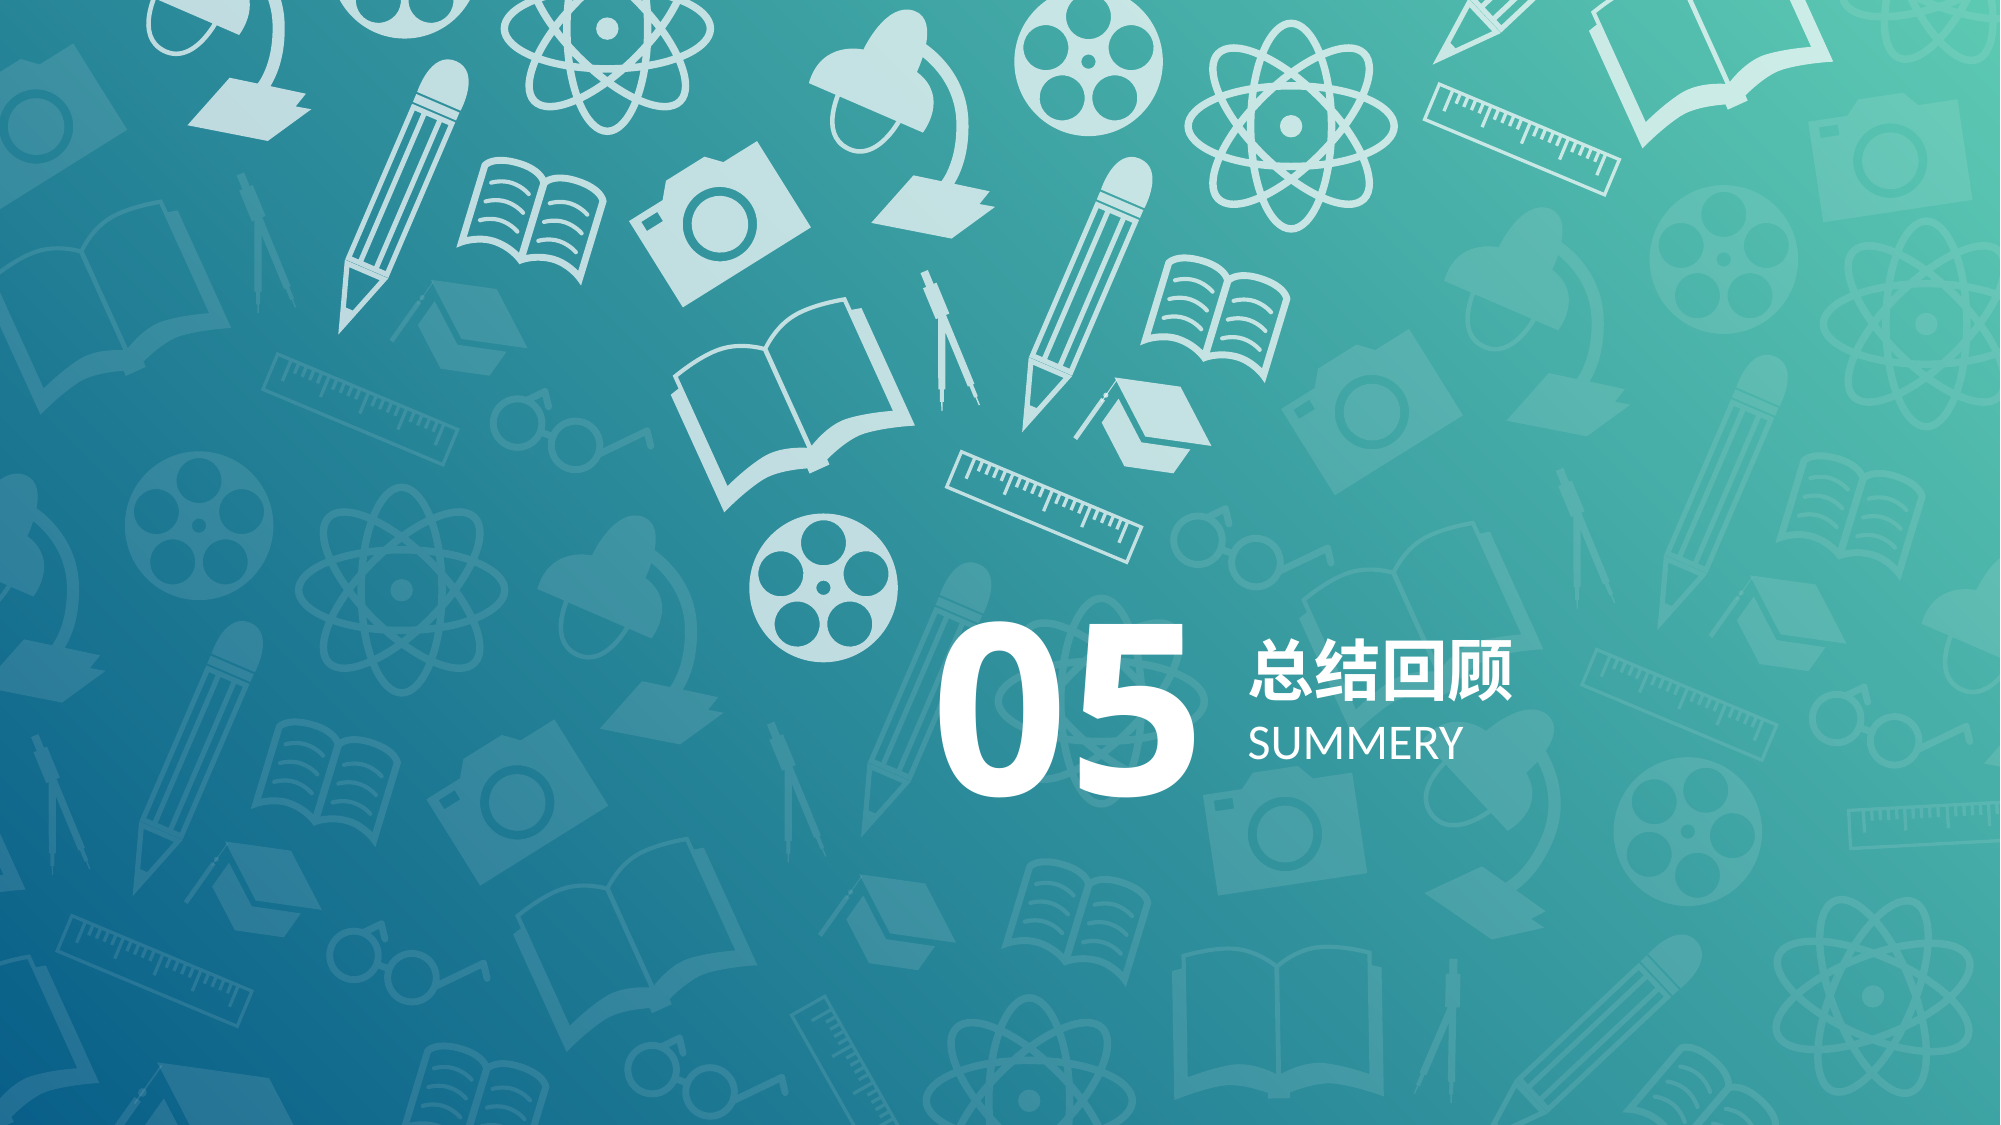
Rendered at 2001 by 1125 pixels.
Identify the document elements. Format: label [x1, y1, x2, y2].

text_box [916, 546, 1607, 852]
